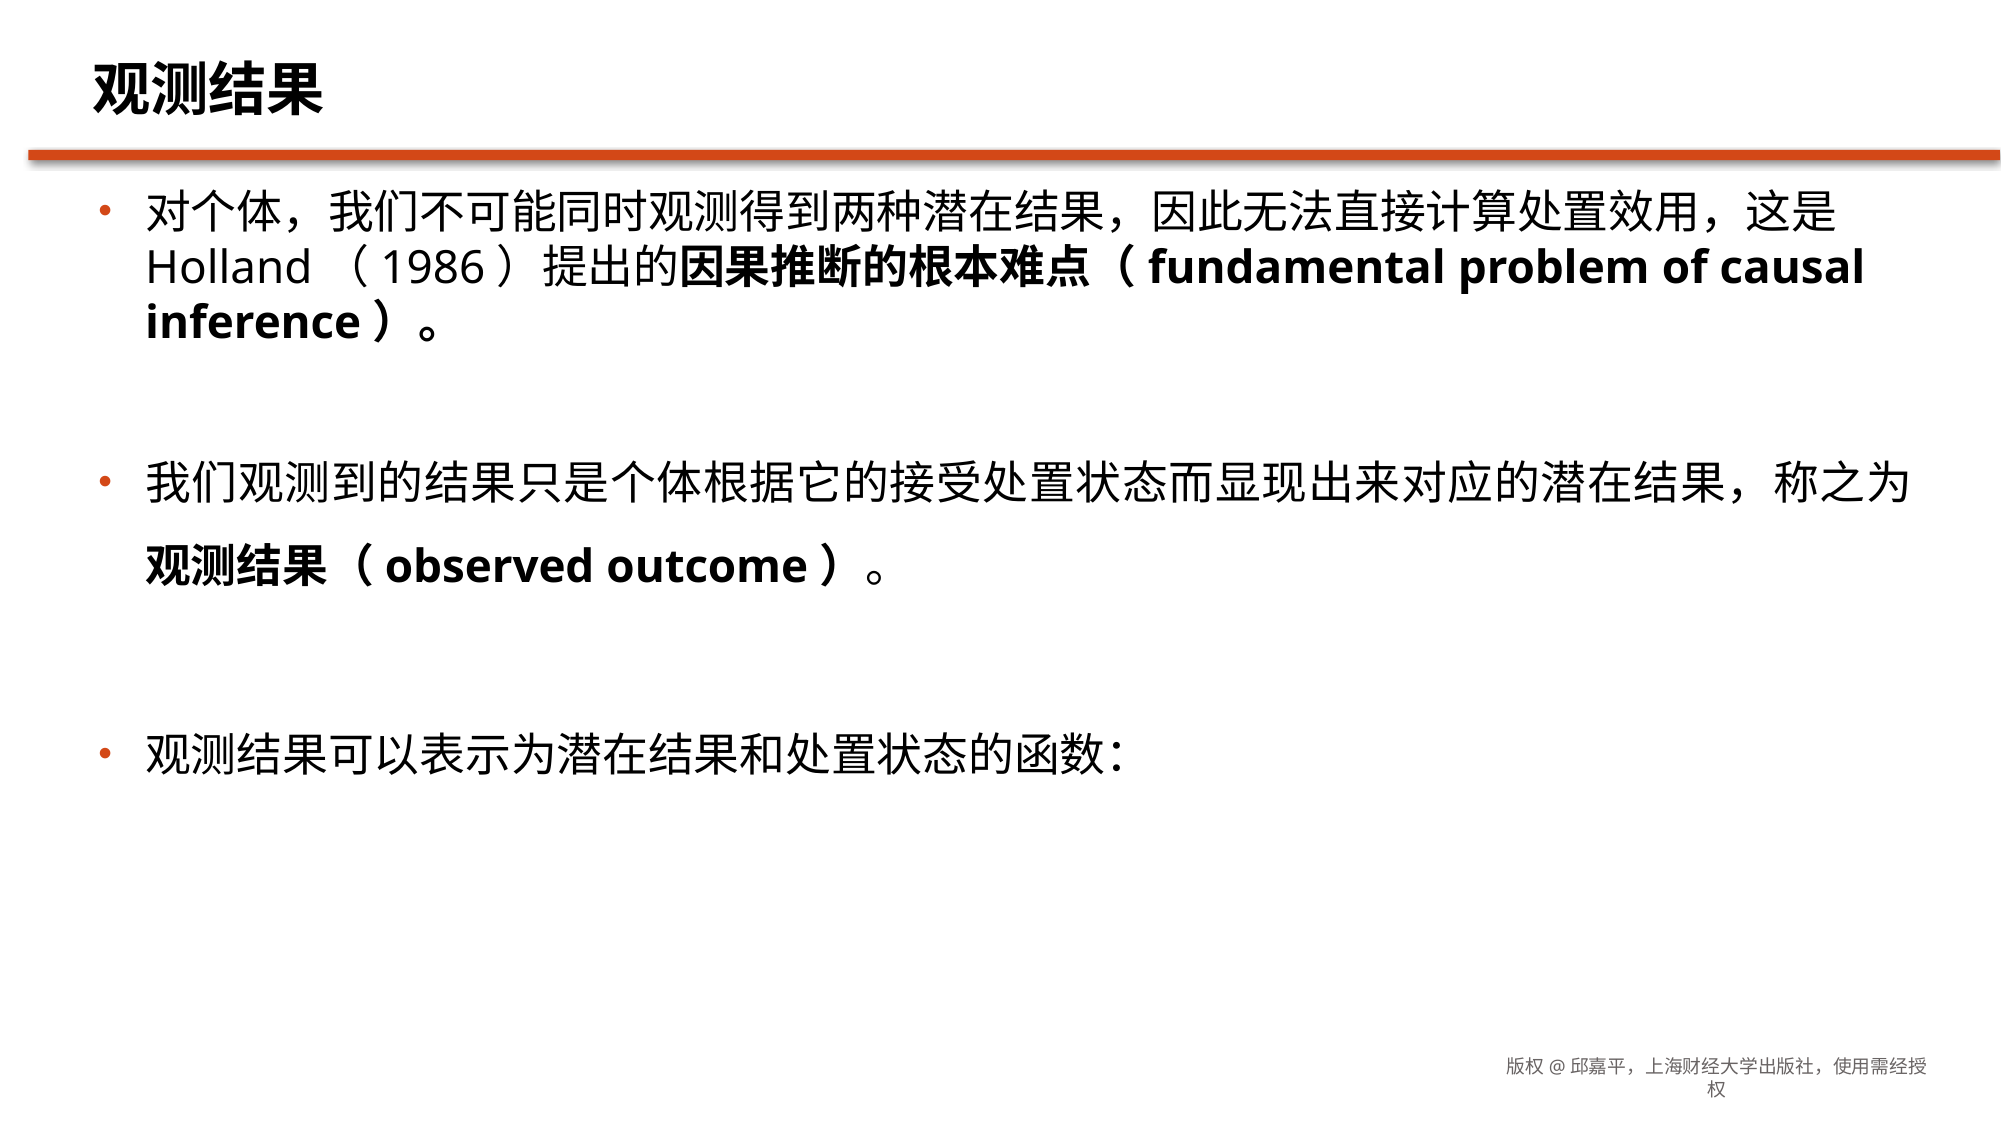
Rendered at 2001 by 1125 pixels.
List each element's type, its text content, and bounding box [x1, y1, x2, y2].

footer 版权@邱嘉平，上海财经大学出版社，使用需经授权 [1483, 1046, 1950, 1109]
title 观测结果 [50, 50, 1825, 138]
